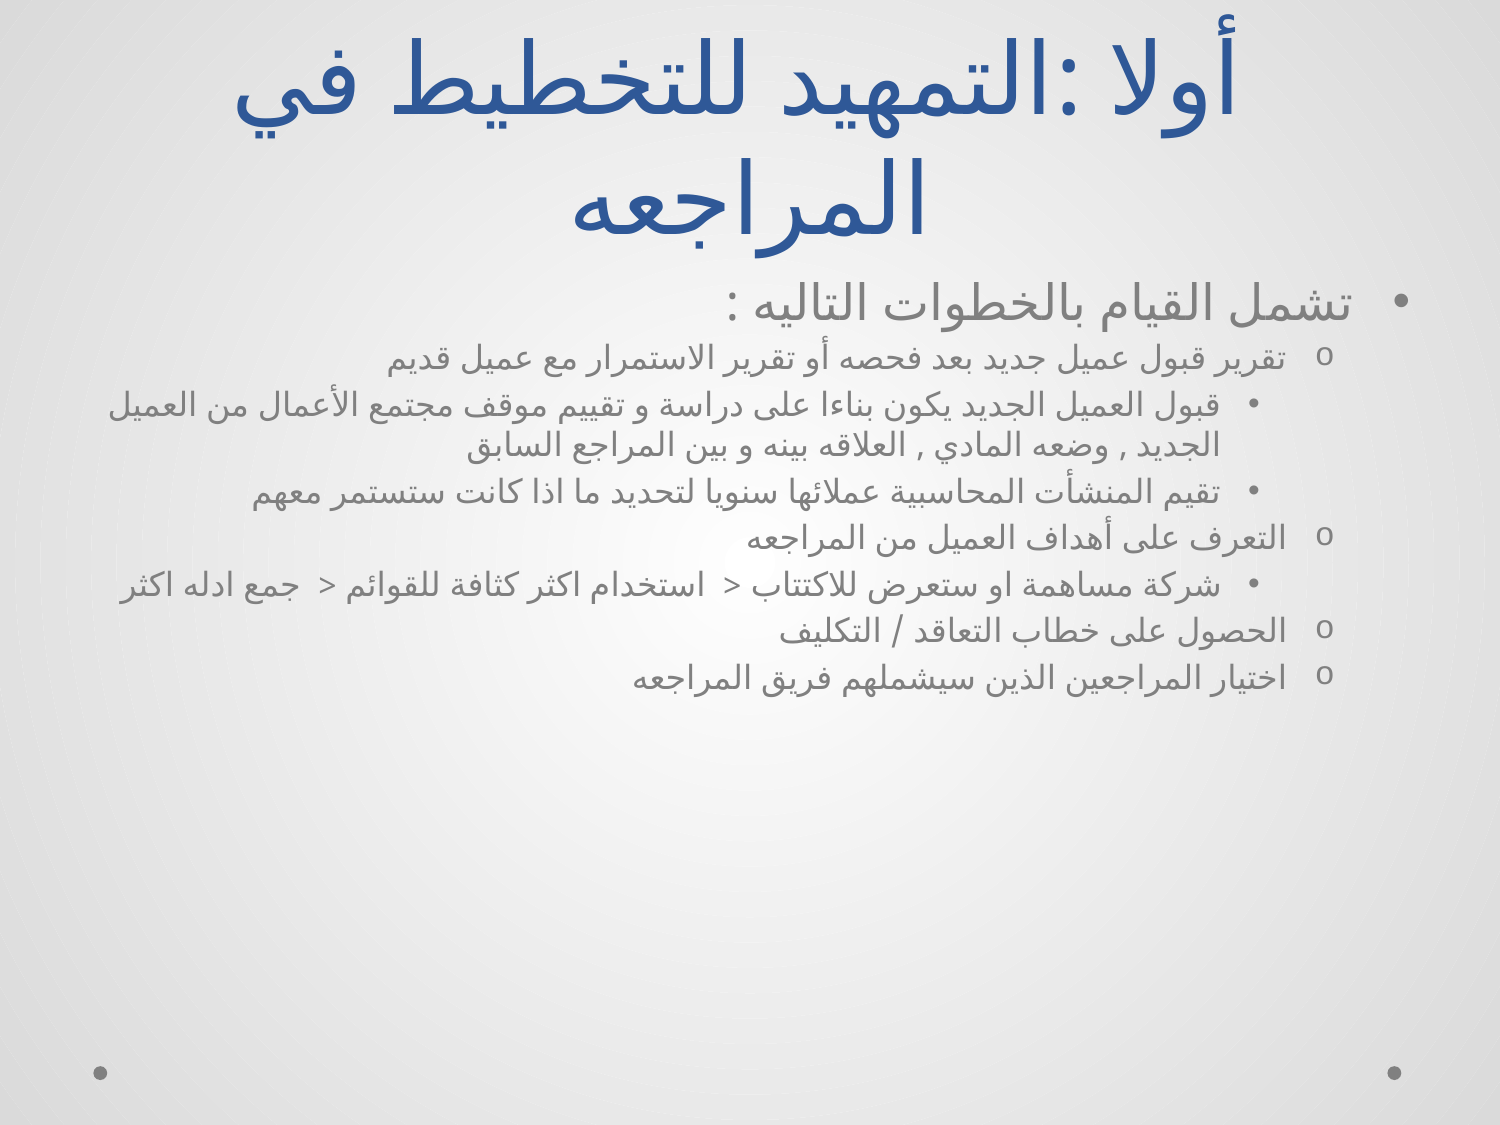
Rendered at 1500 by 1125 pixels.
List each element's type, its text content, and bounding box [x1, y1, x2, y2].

title أولا :التمهيد للتخطيط في المراجعه [75, 0, 1425, 262]
list تشمل القيام بالخطوات التاليه : تقرير قبول عميل جديد بعد فحصه أو تقرير الاستمرار مع عميل قديم قبول العميل الجديد يكون بناءا على دراسة و تقييم موقف مجتمع الأعمال من العميل الجديد , وضعه المادي , العلاقه بينه و بين المراجع السابق تقيم المنشأت المحاسبية عملائها سنويا لتحديد ما اذا كانت ستستمر معهم التعرف على أهداف العميل من المراجعه شركة مساهمة او ستعرض للاكتتاب < استخدام اكثر كثافة للقوائم < جمع ادله اكثر الحصول على خطاب التعاقد / التكليف اختيار المراجعين الذين سيشملهم فريق المراجعه [75, 262, 1425, 1005]
